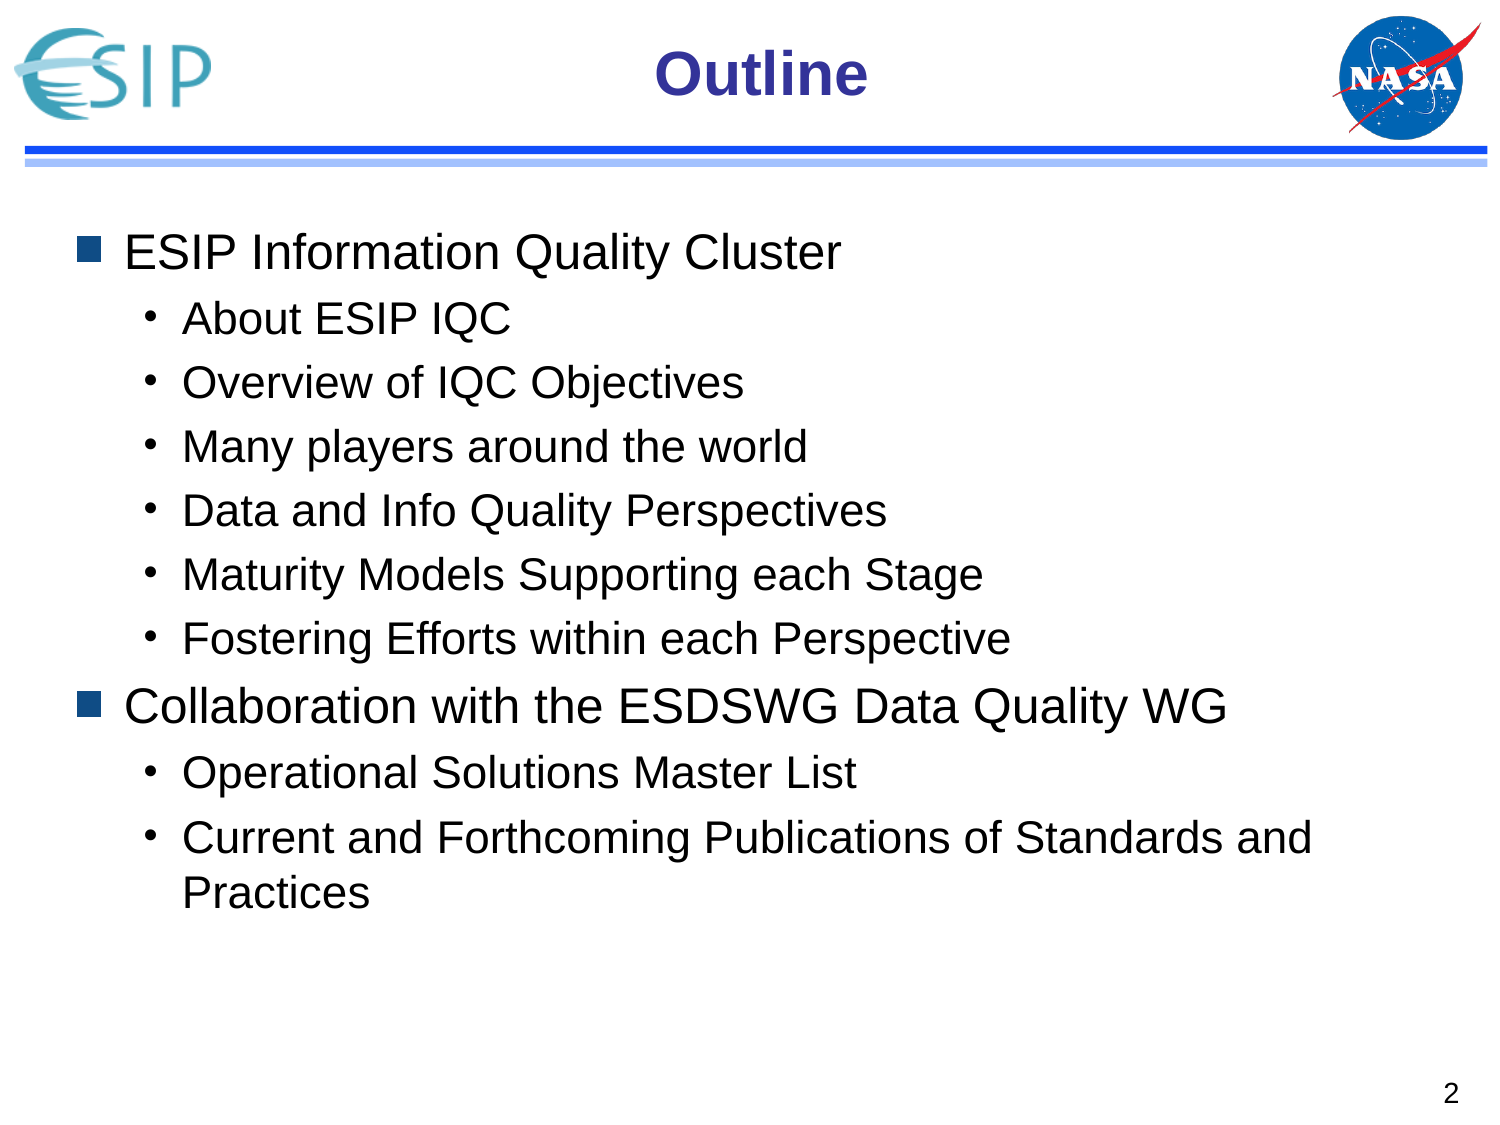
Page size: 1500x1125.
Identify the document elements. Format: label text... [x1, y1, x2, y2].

picture [77, 236, 101, 262]
slide_number 2 [1161, 1066, 1475, 1125]
picture [1317, 0, 1493, 164]
list ESIP Information Quality Cluster About ESIP IQC Overview of IQC Objectives Many players around the world Data and Info Quality Perspectives Maturity Models Supporting each Stage Fostering Efforts within each Perspective Collaboration with the ESDSWG Data Quality WG Operational Solutions Master List Current and Forthcoming Publications of Standards and Practices [62, 211, 1446, 1055]
title Outline [207, 5, 1312, 147]
picture [14, 28, 211, 120]
picture [77, 691, 101, 717]
